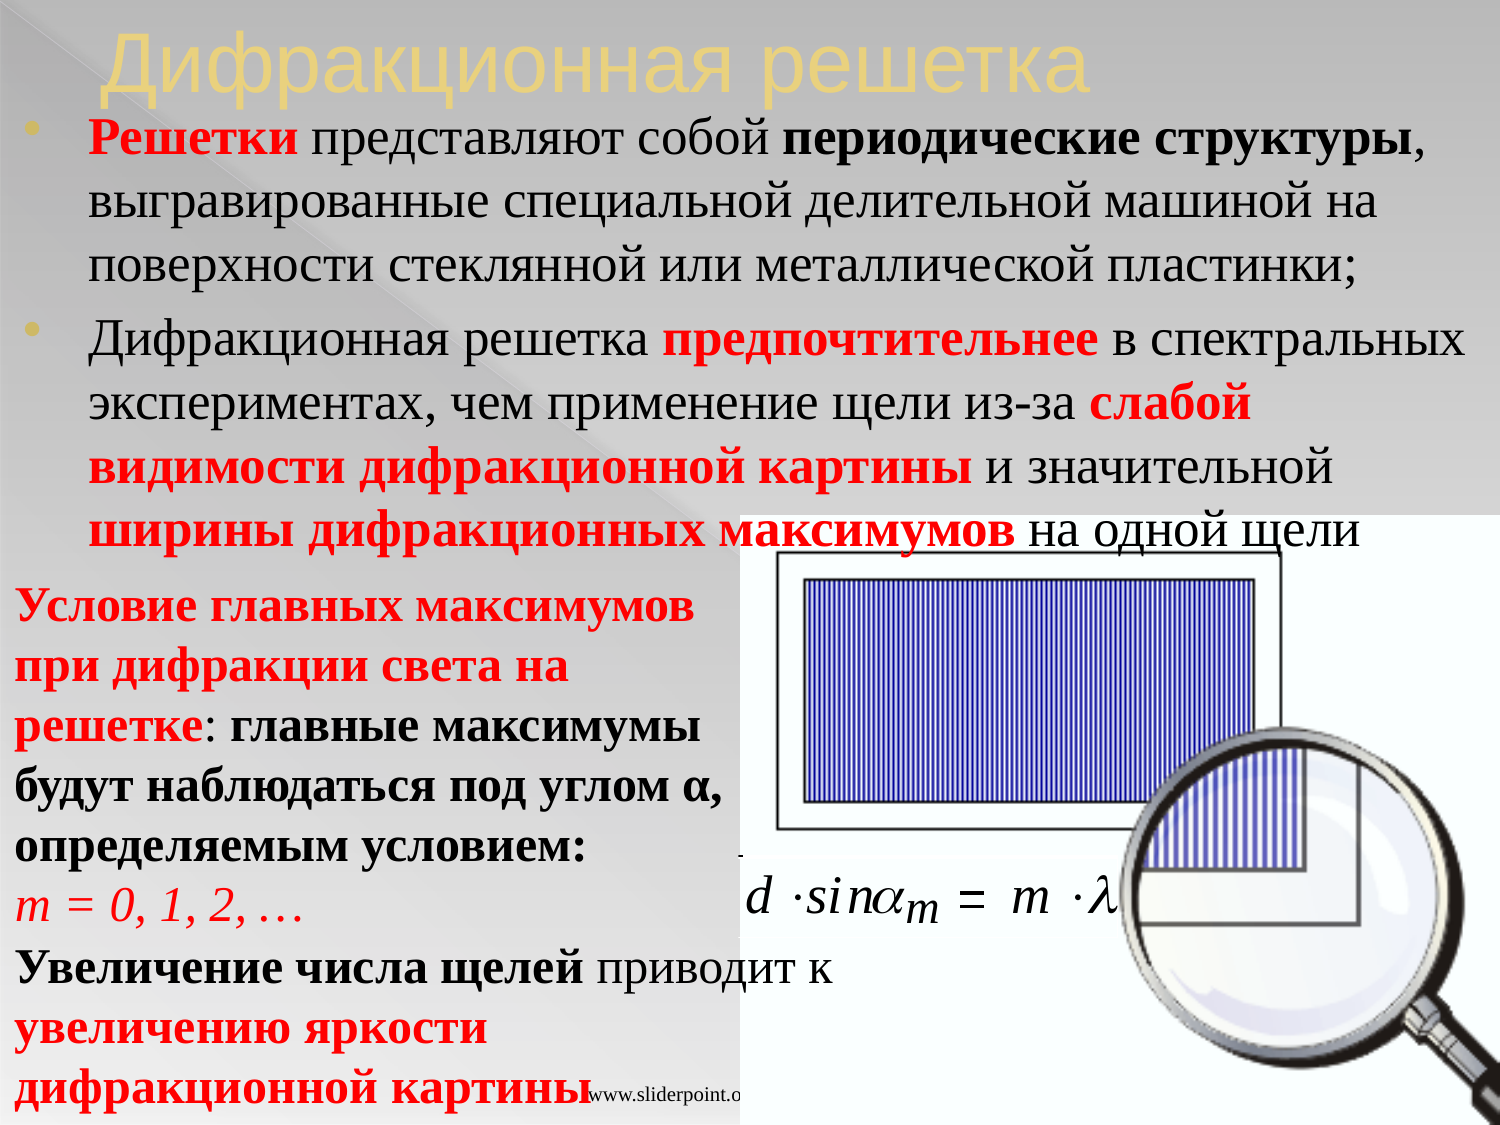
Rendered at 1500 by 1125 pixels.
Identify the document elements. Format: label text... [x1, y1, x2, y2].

list Решетки представляют собой периодические структуры, выгравированные специальной делительной машиной на поверхности стеклянной или металлической пластинки; Дифракционная решетка предпочтительнее в спектральных экспериментах, чем применение щели из-за слабой видимости дифракционной картины и значительной ширины дифракционных максимумов на одной щели [0, 93, 1500, 564]
picture [738, 515, 1500, 1125]
text_box Увеличение числа щелей приводит к увеличению яркости дифракционной картины [0, 925, 731, 1121]
text_box Условие главных максимумов при дифракции света на решетке: главные максимумы будут наблюдаться под углом α, определяемым условием: m = 0, 1, 2, … [0, 564, 730, 925]
title Дифракционная решетка [0, 0, 1149, 93]
footer www.sliderpoint.org [75, 1063, 730, 1113]
